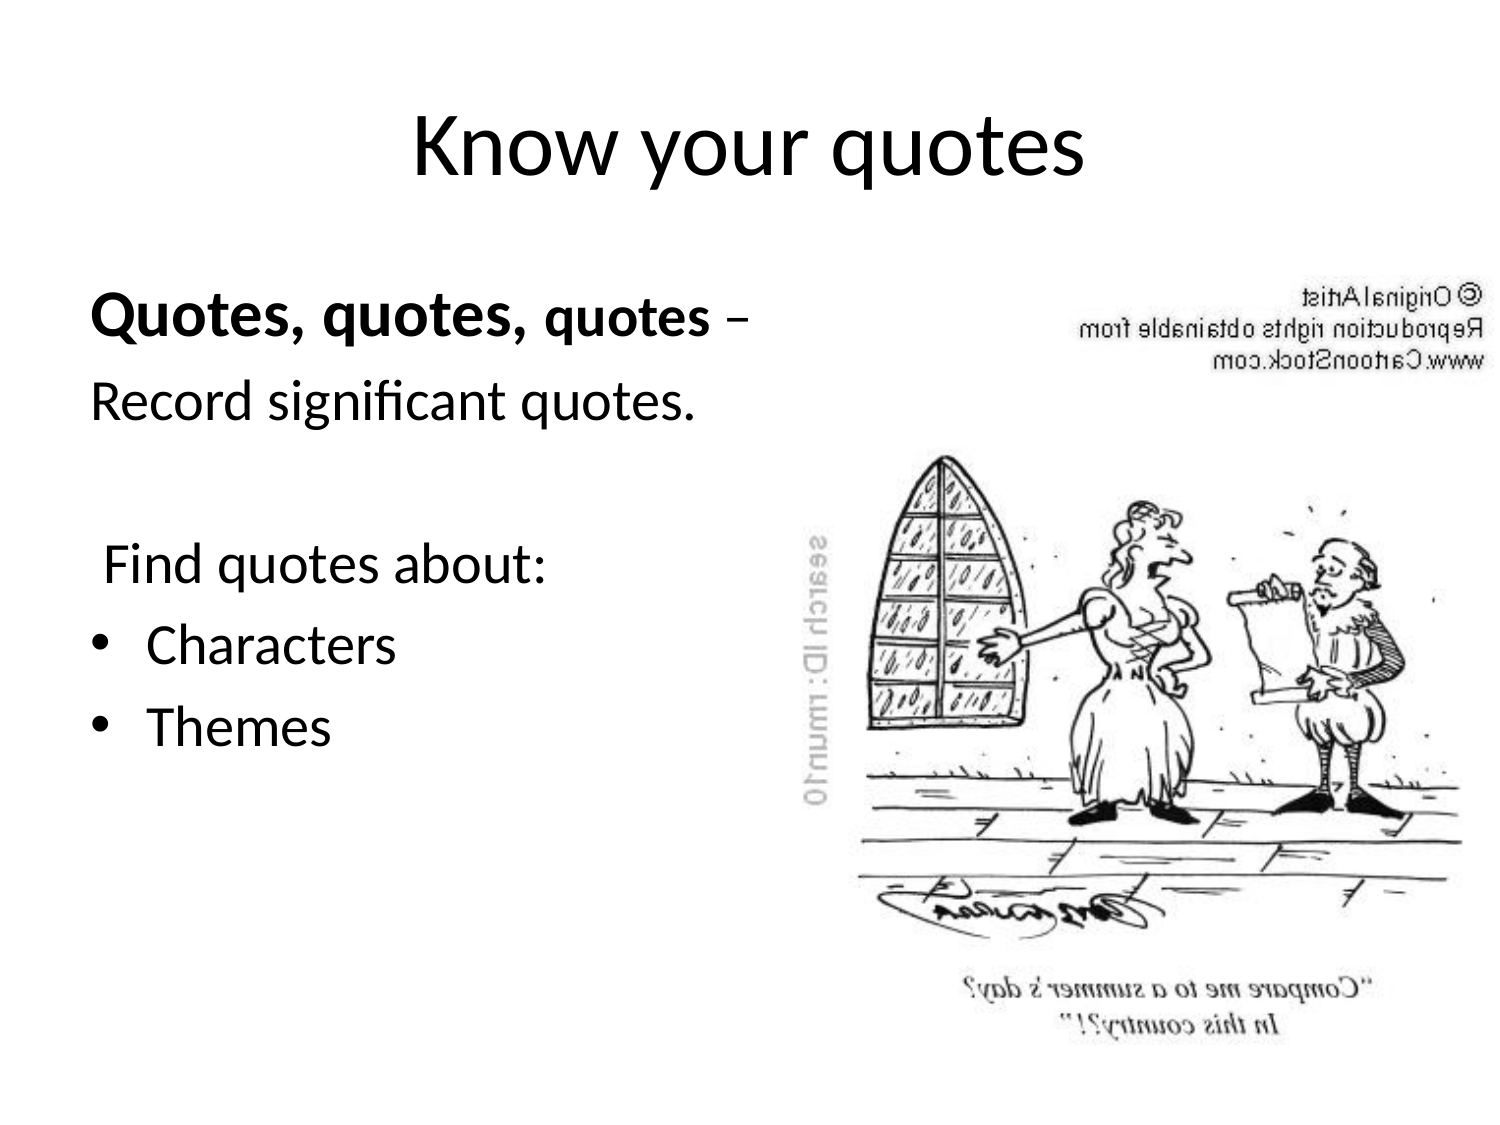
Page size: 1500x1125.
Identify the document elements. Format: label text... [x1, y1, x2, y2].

picture [800, 274, 1494, 1061]
list Quotes, quotes, quotes – Record significant quotes. Find quotes about: Characters Themes [75, 262, 801, 1005]
title Know your quotes [75, 45, 1425, 233]
